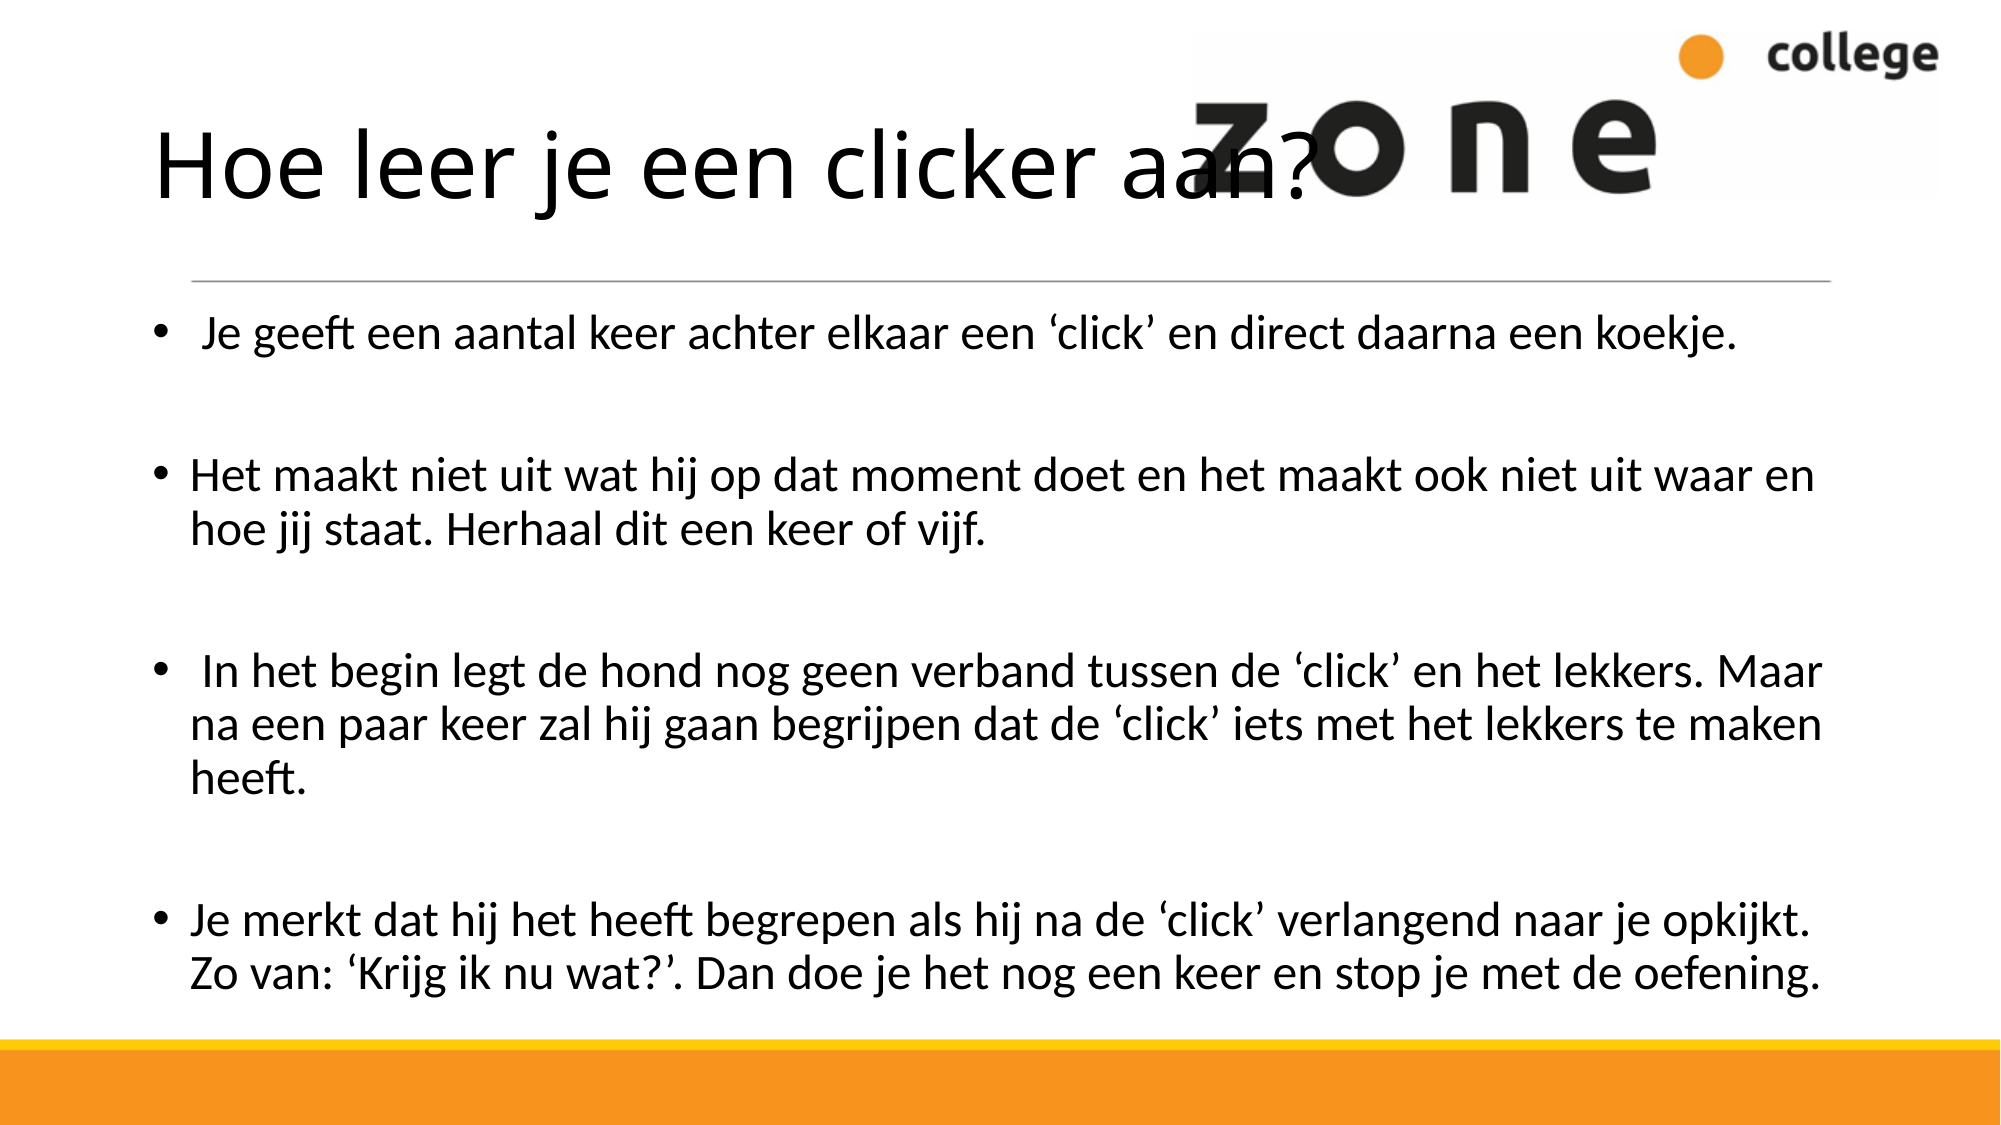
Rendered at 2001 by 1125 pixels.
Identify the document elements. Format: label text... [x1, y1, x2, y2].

title Hoe leer je een clicker aan? [137, 59, 1863, 278]
list Je geeft een aantal keer achter elkaar een ‘click’ en direct daarna een koekje. Het maakt niet uit wat hij op dat moment doet en het maakt ook niet uit waar en hoe jij staat. Herhaal dit een keer of vijf. In het begin legt de hond nog geen verband tussen de ‘click’ en het lekkers. Maar na een paar keer zal hij gaan begrijpen dat de ‘click’ iets met het lekkers te maken heeft. Je merkt dat hij het heeft begrepen als hij na de ‘click’ verlangend naar je opkijkt. Zo van: ‘Krijg ik nu wat?’. Dan doe je het nog een keer en stop je met de oefening. [137, 299, 1863, 1014]
picture [0, 0, 2001, 1125]
